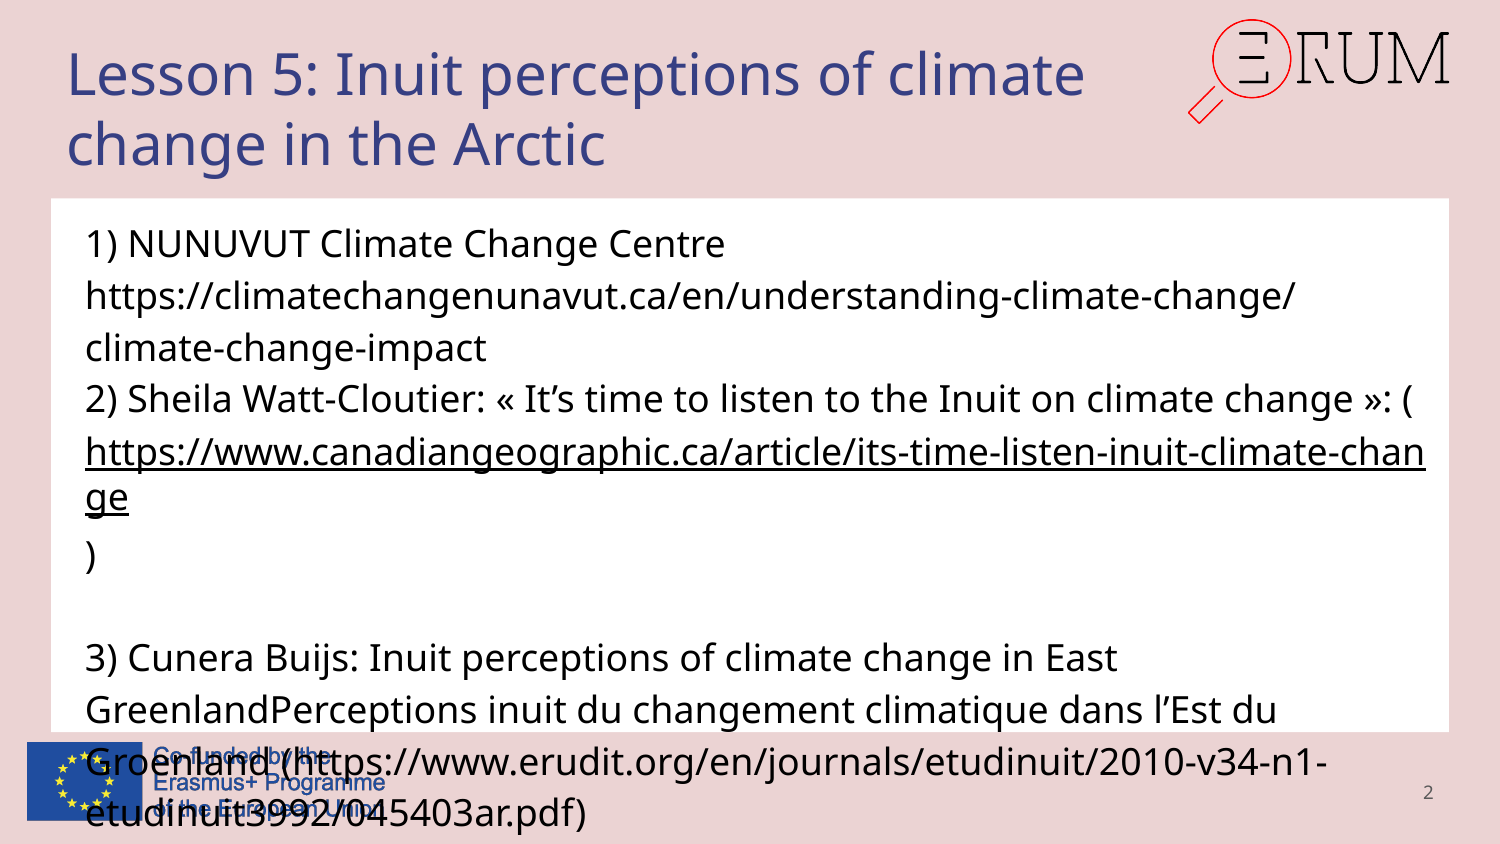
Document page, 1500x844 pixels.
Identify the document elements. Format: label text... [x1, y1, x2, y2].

slide_number 2 [1358, 761, 1449, 826]
list 1) NUNUVUT Climate Change Centre https://climatechangenunavut.ca/en/understanding-climate-change/climate-change-impact 2) Sheila Watt-Cloutier: « It’s time to listen to the Inuit on climate change »: (https://www.canadiangeographic.ca/article/its-time-listen-inuit-climate-change) 3) Cunera Buijs: Inuit perceptions of climate change in East GreenlandPerceptions inuit du changement climatique dans l’Est du Groenland (https://www.erudit.org/en/journals/etudinuit/2010-v34-n1-etudinuit3992/045403ar.pdf) [51, 198, 1449, 733]
title Lesson 5: Inuit perceptions of climate change in the Arctic [51, 21, 1168, 116]
picture [1136, 0, 1500, 137]
picture [27, 742, 385, 821]
